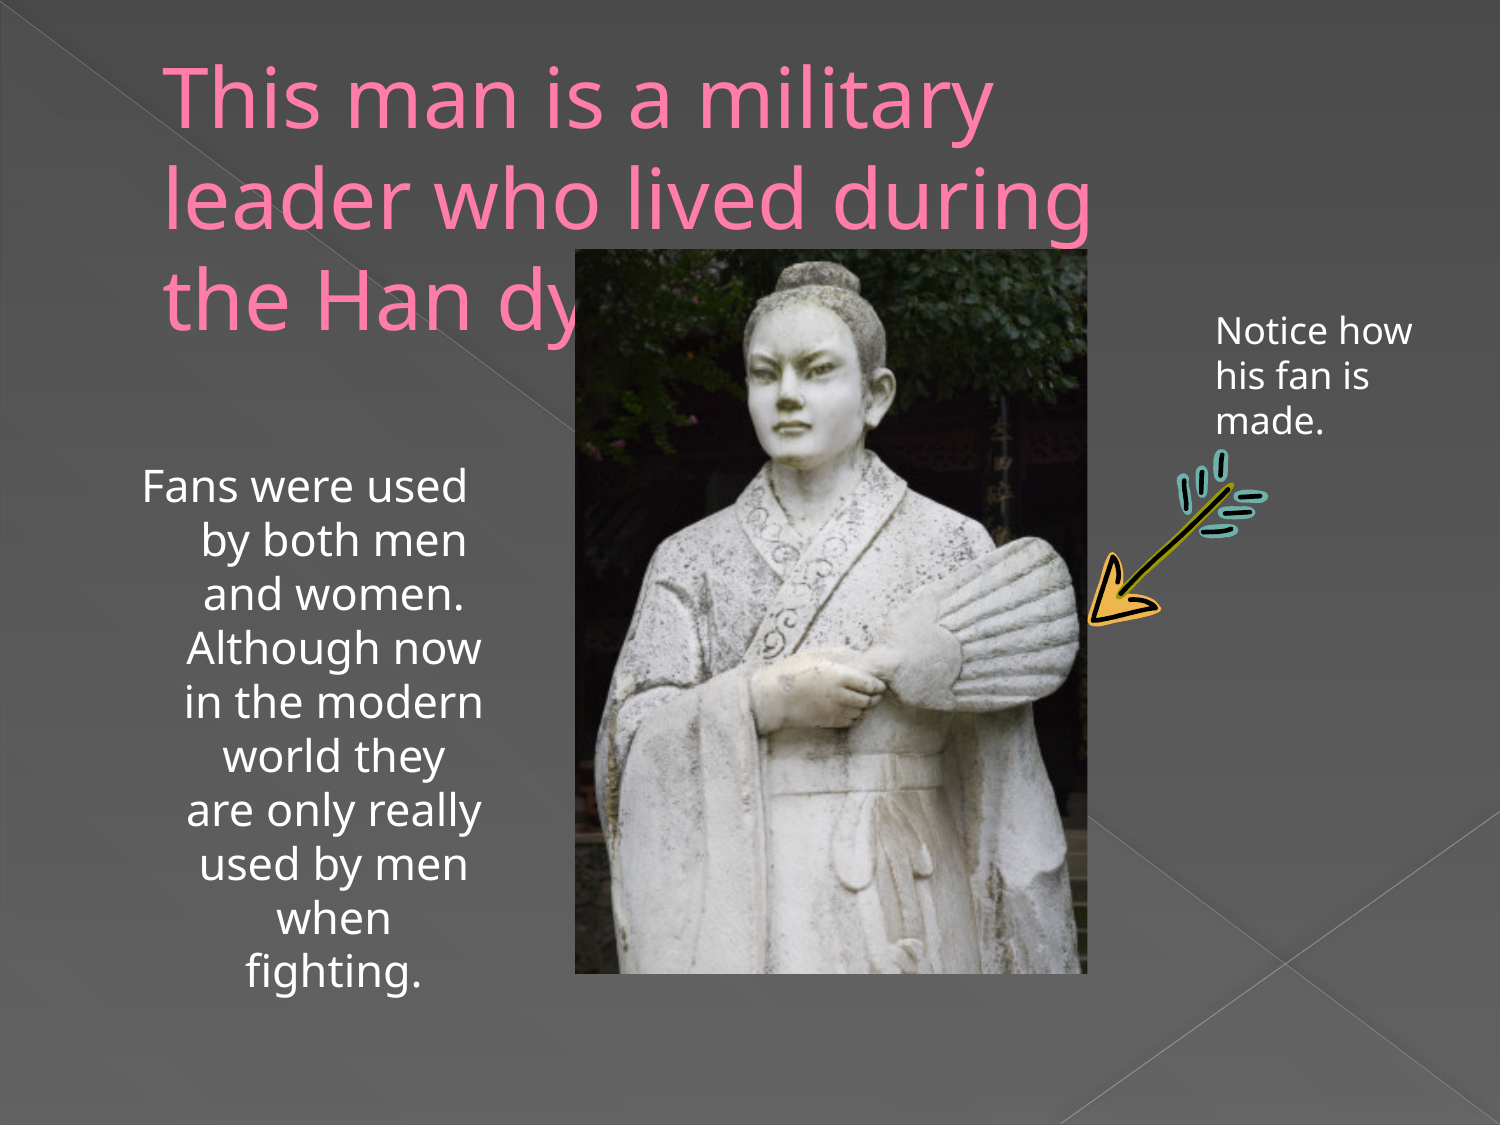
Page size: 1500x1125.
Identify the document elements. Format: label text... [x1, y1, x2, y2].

picture [574, 249, 1281, 974]
text_box Notice how his fan is made. [1199, 299, 1438, 450]
title This man is a military leader who lived during the Han dynasty. [62, 37, 1215, 355]
list Fans were used by both men and women. Although now in the modern world they are only really used by men when fighting. [99, 387, 500, 1013]
